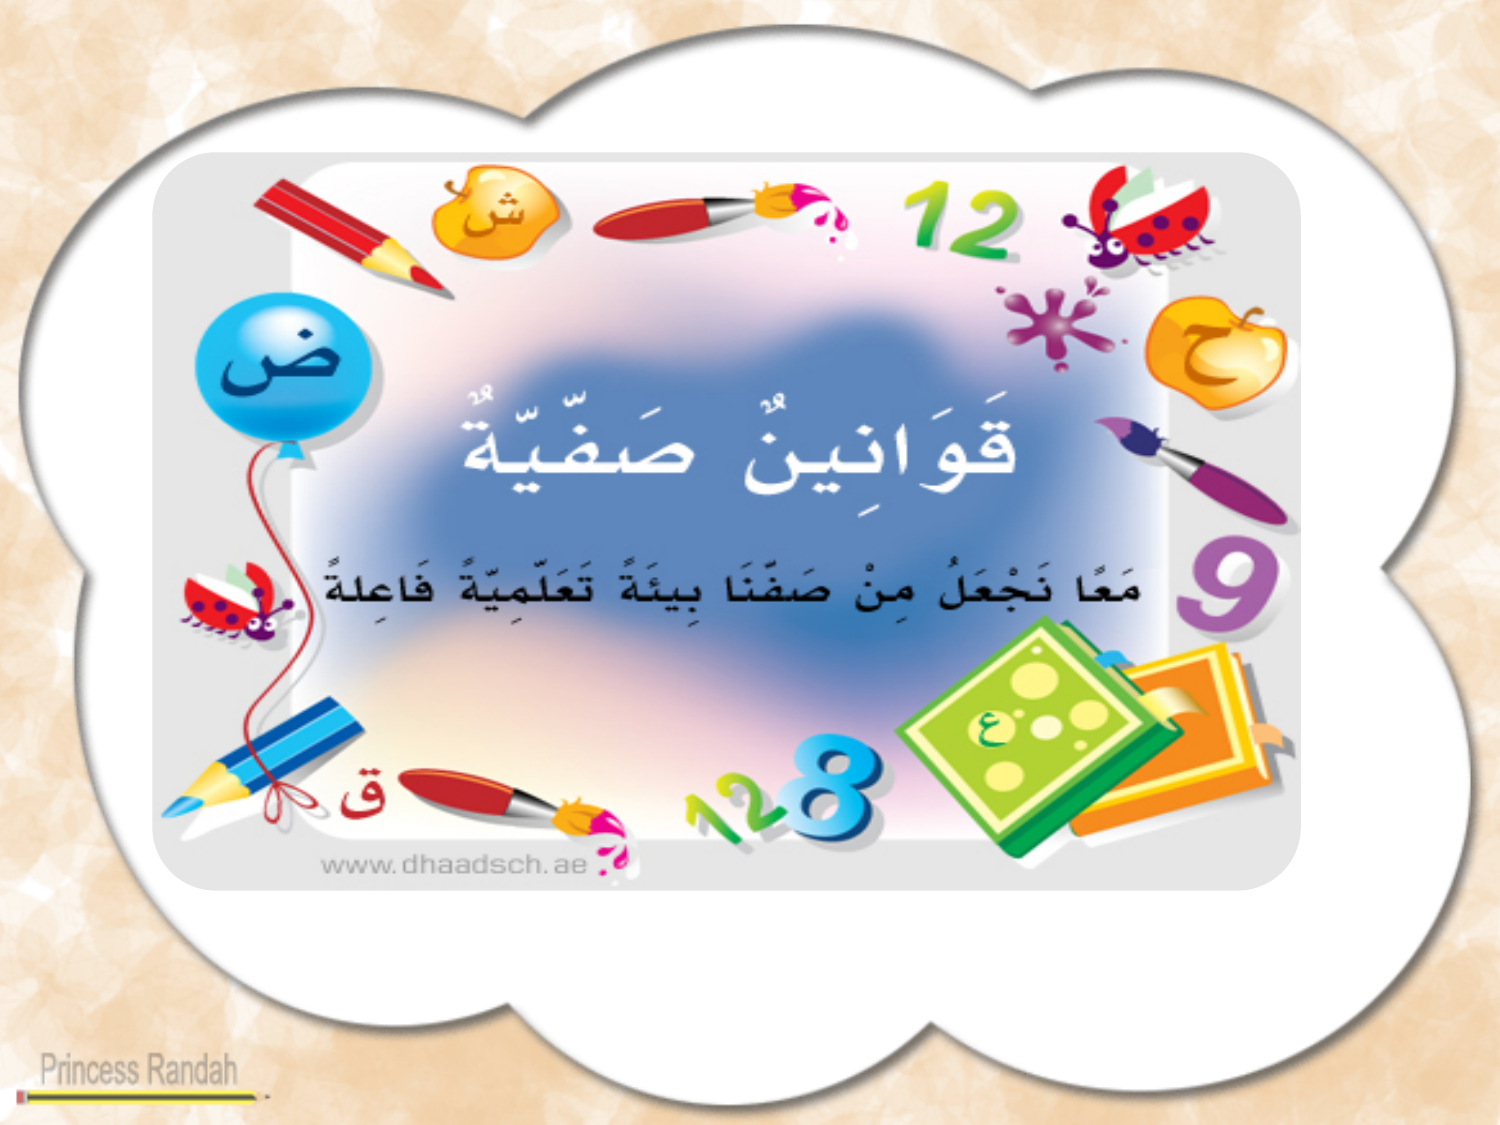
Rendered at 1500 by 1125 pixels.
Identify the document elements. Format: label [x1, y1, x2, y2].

picture [152, 152, 1302, 891]
